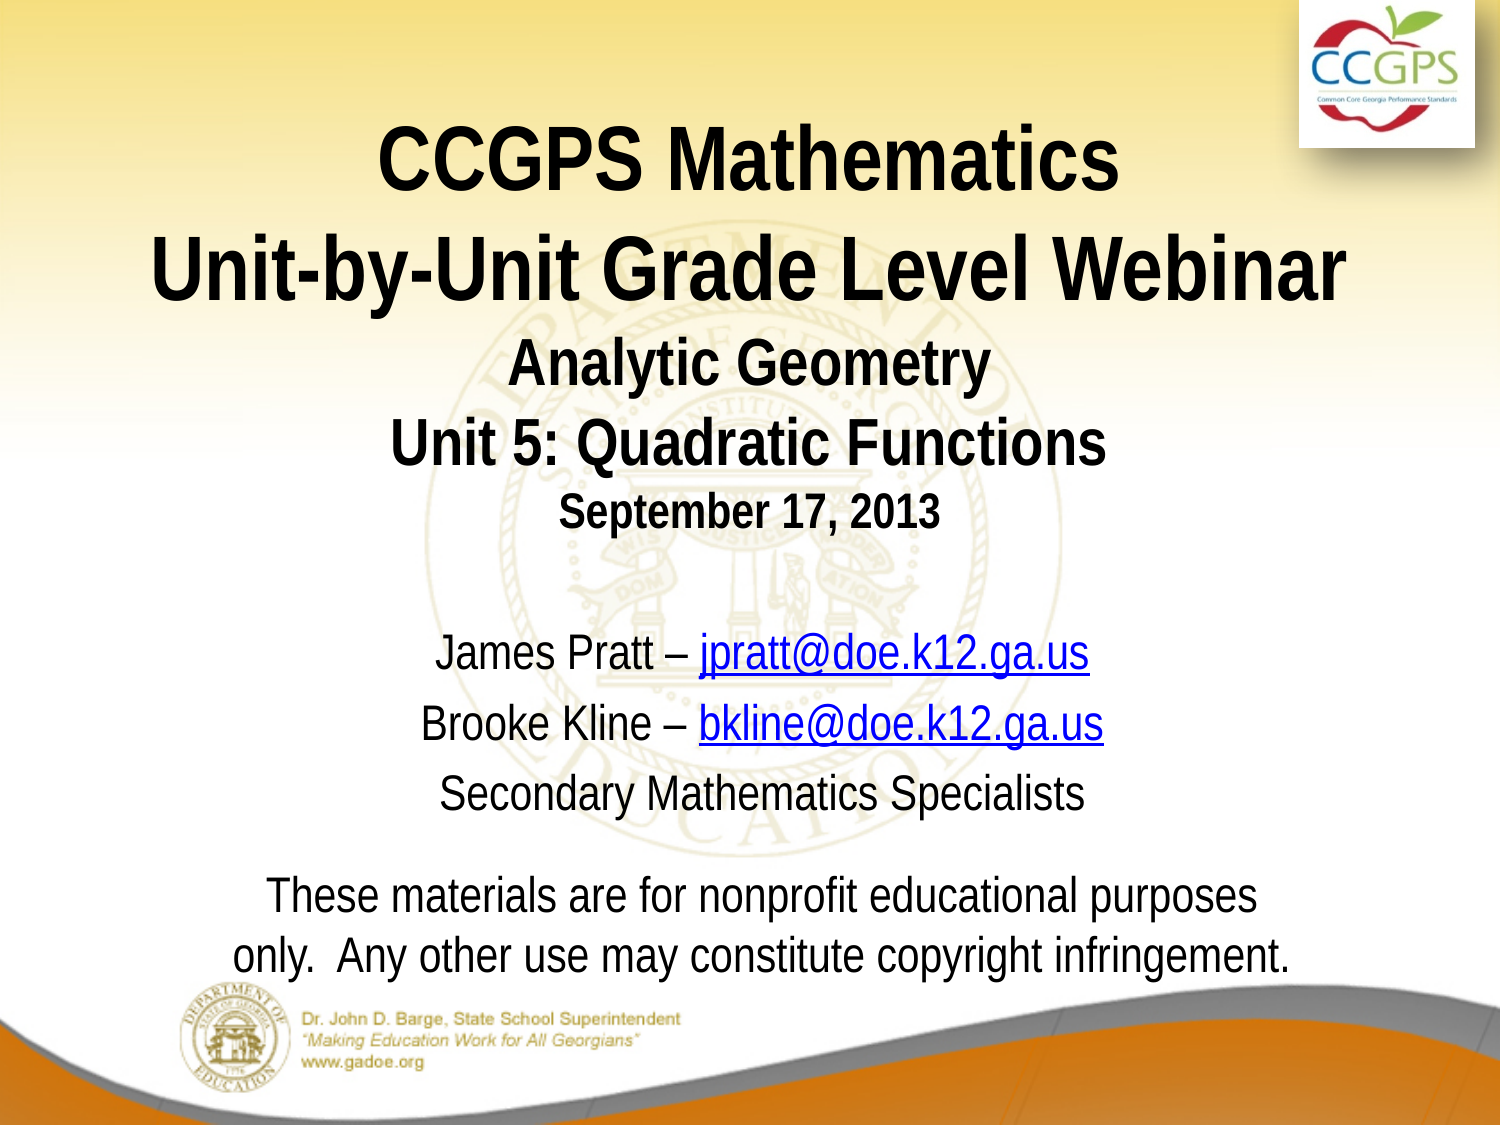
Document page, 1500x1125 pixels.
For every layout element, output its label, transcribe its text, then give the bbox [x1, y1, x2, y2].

picture [0, 0, 1500, 1125]
subtitle James Pratt – jpratt@doe.k12.ga.us Brooke Kline – bkline@doe.k12.ga.us Secondary Mathematics Specialists These materials are for nonprofit educational purposes only. Any other use may constitute copyright infringement. [212, 612, 1313, 1038]
title CCGPS Mathematics Unit-by-Unit Grade Level Webinar Analytic Geometry Unit 5: Quadratic Functions September 17, 2013 [24, 24, 1476, 613]
